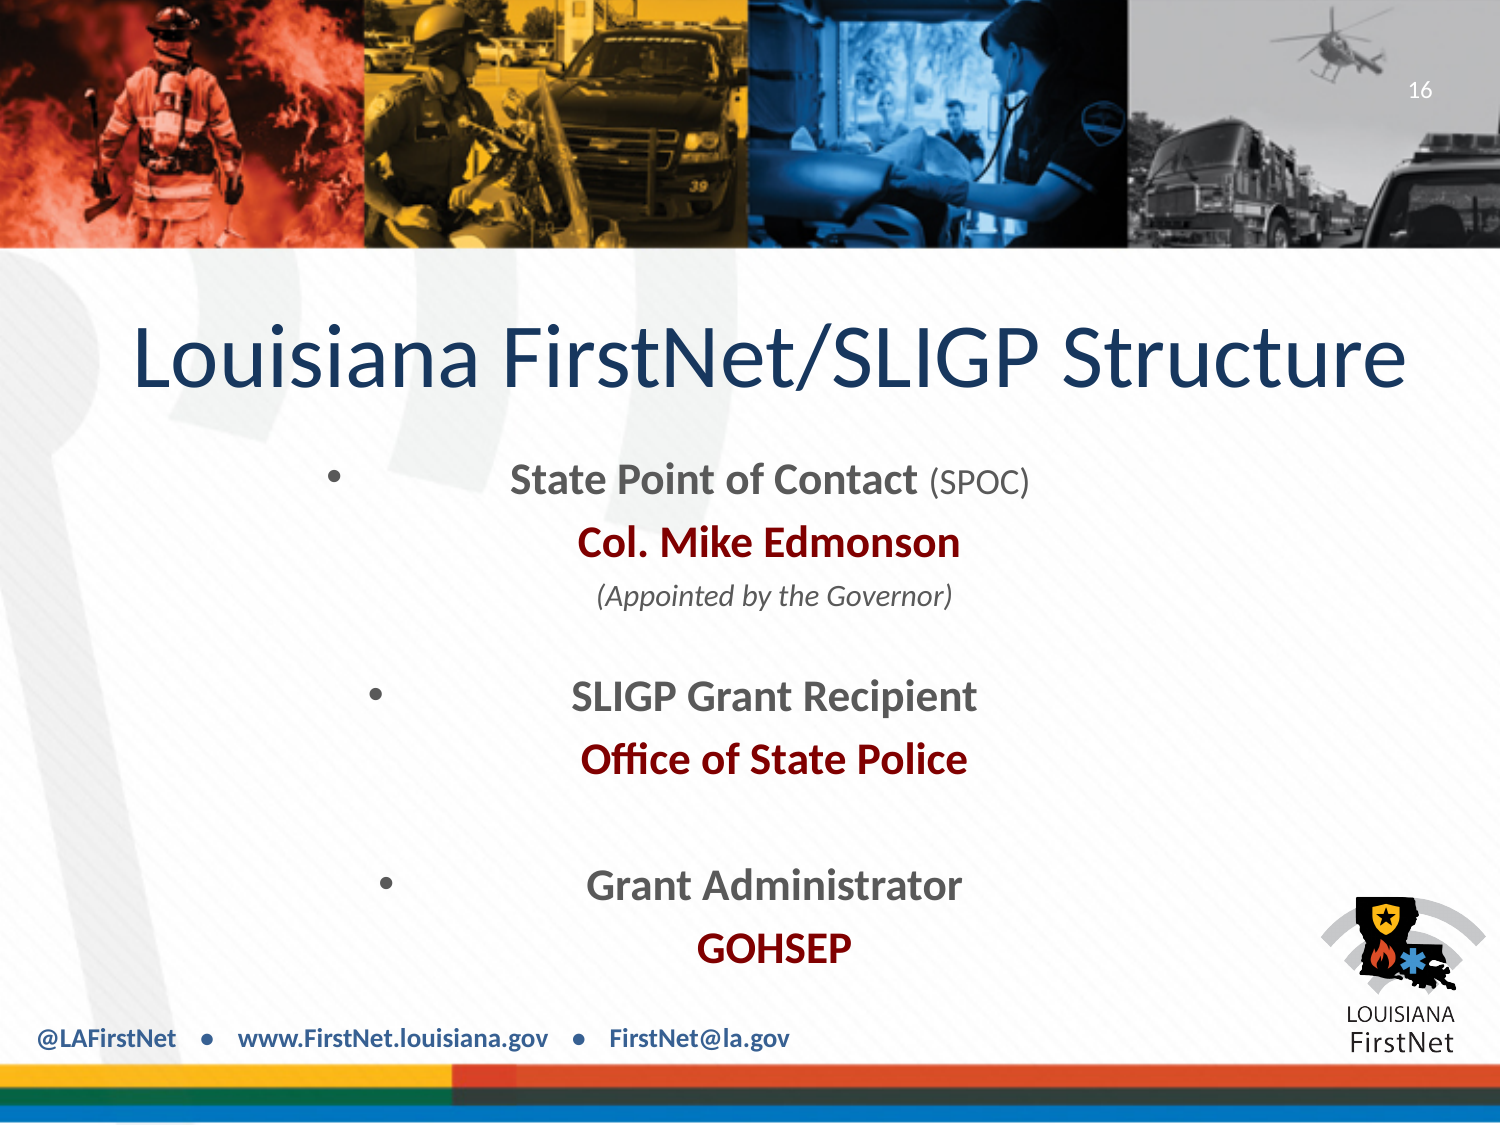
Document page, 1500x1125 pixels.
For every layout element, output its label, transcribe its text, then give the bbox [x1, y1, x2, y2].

slide_number 16 [1127, 31, 1448, 147]
title Louisiana FirstNet/SLIGP Structure [75, 276, 1425, 425]
text_box [782, 441, 1393, 981]
picture [0, 0, 1500, 1125]
list State Point of Contact (SPOC) Col. Mike Edmonson (Appointed by the Governor) SLIGP Grant Recipient Office of State Police Grant Administrator GOHSEP [75, 441, 782, 981]
